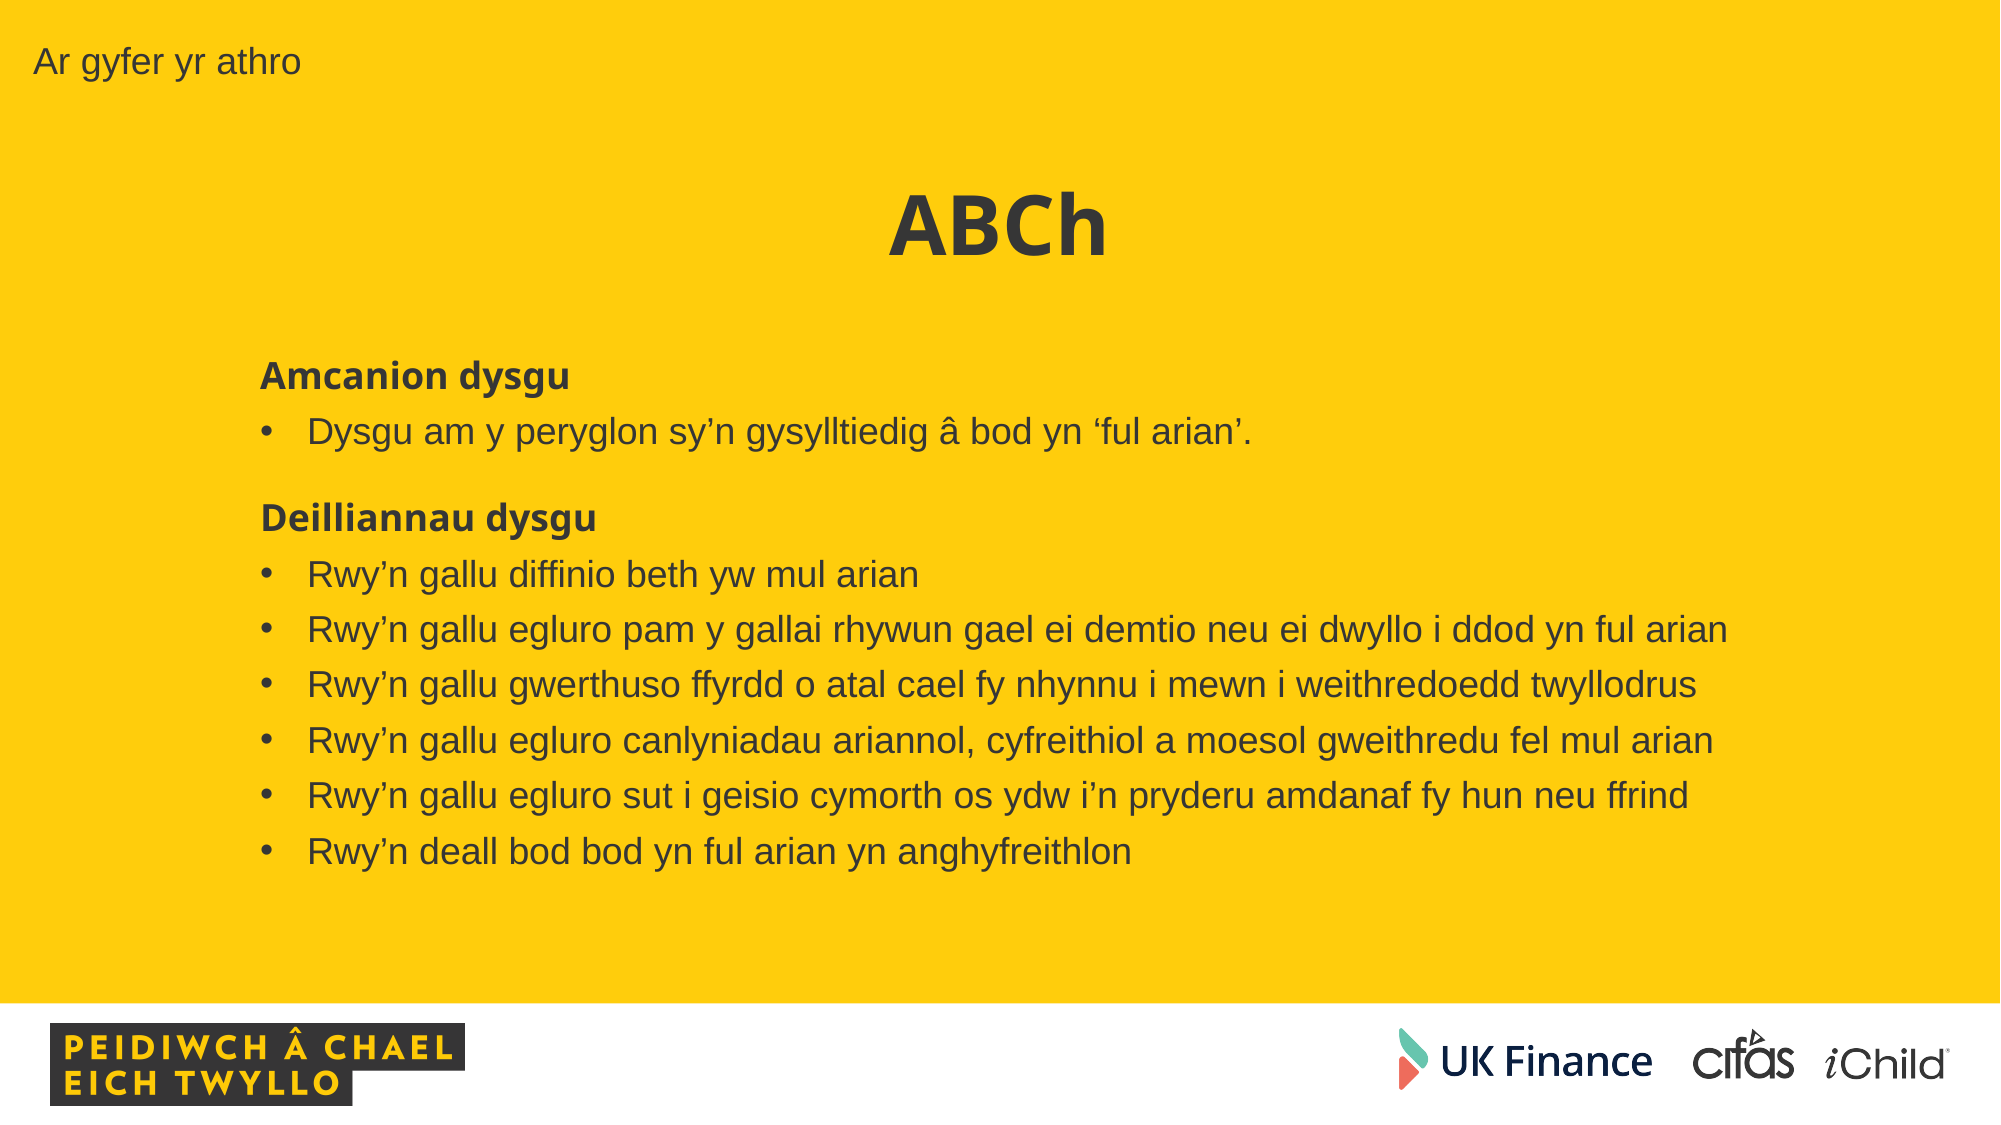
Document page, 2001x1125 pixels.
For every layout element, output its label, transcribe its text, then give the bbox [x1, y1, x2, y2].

picture [50, 1023, 465, 1106]
title ABCh [0, 129, 2000, 328]
picture [1398, 1028, 1652, 1090]
picture [1685, 1018, 1950, 1097]
text_box Ar gyfer yr athro [18, 29, 350, 90]
text_box Amcanion dysgu Dysgu am y peryglon sy’n gysylltiedig â bod yn ‘ful arian’. Deilliannau dysgu Rwy’n gallu diffinio beth yw mul arian Rwy’n gallu egluro pam y gallai rhywun gael ei demtio neu ei dwyllo i ddod yn ful arian Rwy’n gallu gwerthuso ffyrdd o atal cael fy nhynnu i mewn i weithredoedd twyllodrus Rwy’n gallu egluro canlyniadau ariannol, cyfreithiol a moesol gweithredu fel mul arian Rwy’n gallu egluro sut i geisio cymorth os ydw i’n pryderu amdanaf fy hun neu ffrind Rwy’n deall bod bod yn ful arian yn anghyfreithlon [245, 344, 1784, 879]
text_box [0, 1002, 2000, 1125]
